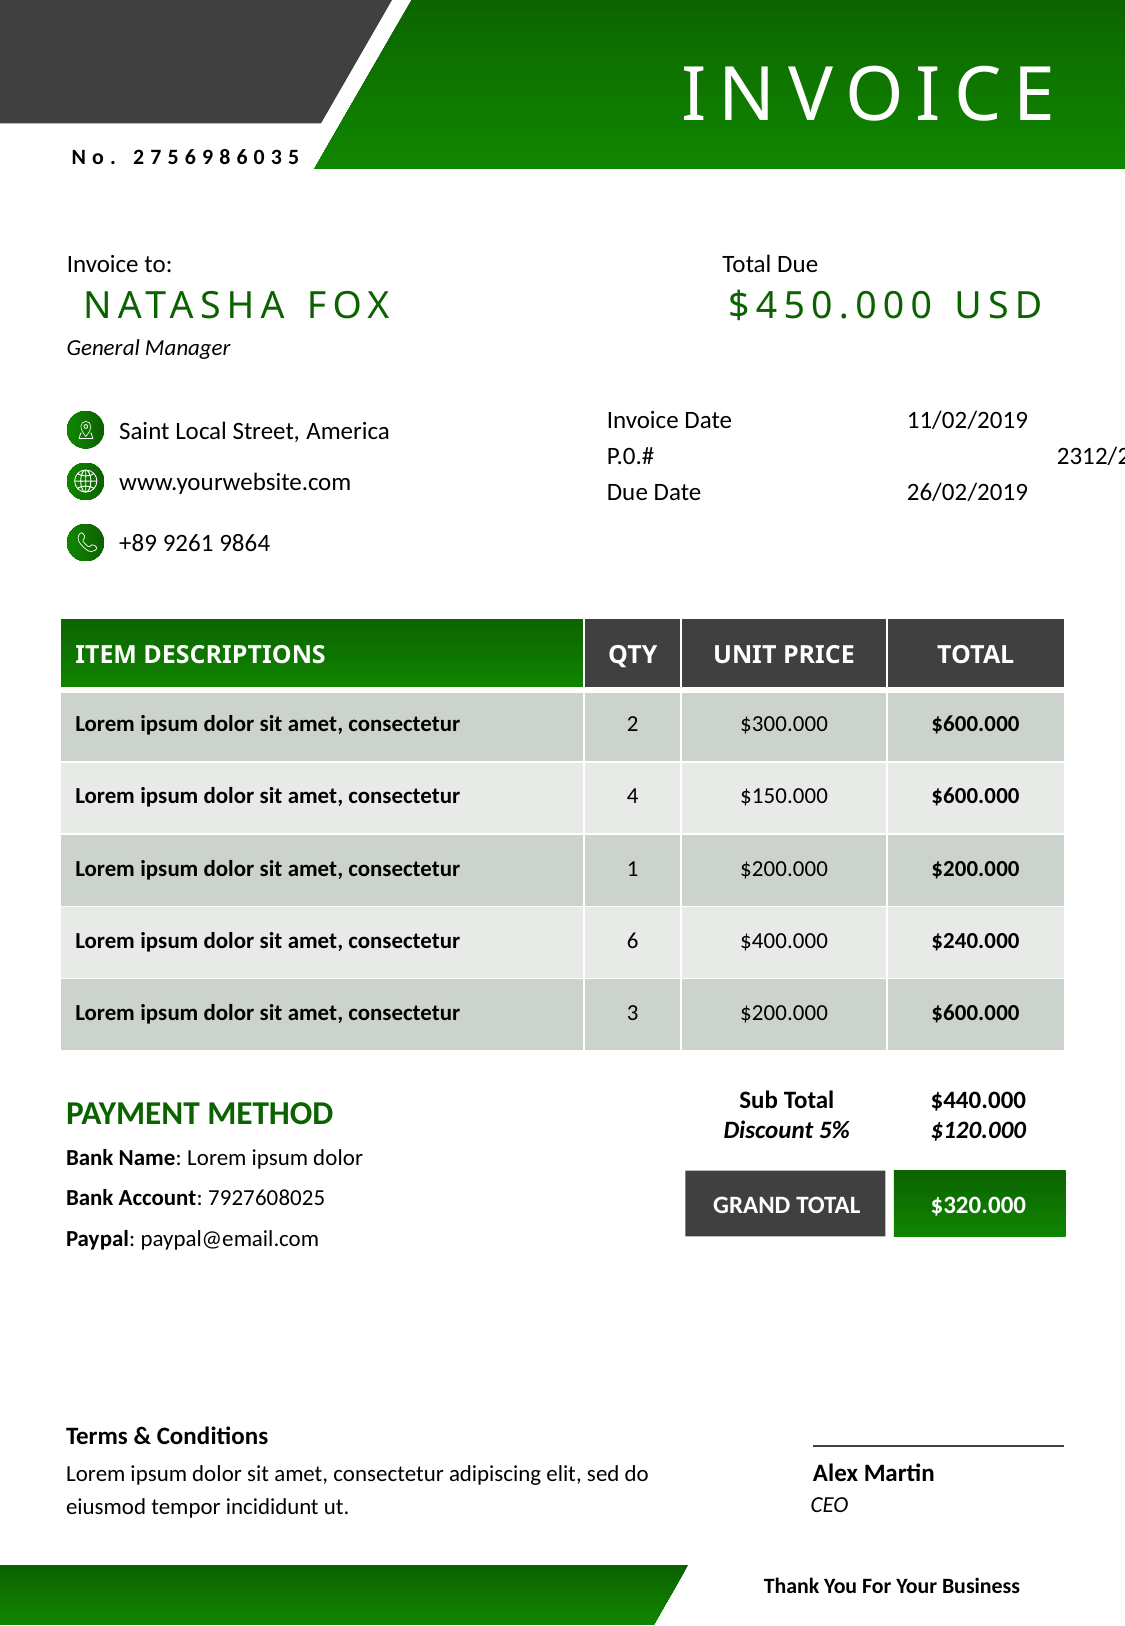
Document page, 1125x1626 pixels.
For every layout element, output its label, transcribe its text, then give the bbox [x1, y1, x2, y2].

text_box Invoice to: [52, 240, 188, 286]
text_box [0, 1563, 691, 1625]
table_cell $400.000 [682, 907, 886, 978]
table_cell $600.000 [888, 693, 1064, 761]
text_box No. 2756986035 [56, 135, 315, 177]
text_box [0, 0, 394, 125]
text_box Sub Total Discount 5% [700, 1076, 873, 1152]
text_box INVOICE [666, 37, 1071, 143]
table_cell $240.000 [888, 907, 1064, 978]
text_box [66, 406, 468, 565]
text_box Invoice Date 11/02/2019 P.0.# 2312/2019 Due Date 26/02/2019 [592, 390, 1125, 513]
text_box [315, 0, 1125, 171]
text_box Lorem ipsum dolor sit amet, consectetur adipiscing elit, sed do eiusmod tempor incididunt ut. [51, 1445, 713, 1527]
table_cell 1 [585, 835, 680, 906]
table_header QTY [585, 619, 680, 687]
text_box $440.000 $120.000 [892, 1076, 1065, 1152]
table_cell Lorem ipsum dolor sit amet, consectetur [61, 763, 583, 833]
table_cell $600.000 [888, 979, 1064, 1050]
table_cell Lorem ipsum dolor sit amet, consectetur [61, 835, 583, 906]
table_cell Lorem ipsum dolor sit amet, consectetur [61, 979, 583, 1050]
table_cell $200.000 [682, 979, 886, 1050]
text_box Paypal: paypal@email.com [51, 1216, 426, 1259]
text_box $320.000 [892, 1180, 1065, 1226]
text_box Terms & Conditions [51, 1412, 393, 1457]
text_box Alex Martin [798, 1448, 956, 1494]
text_box Bank Name: Lorem ipsum dolor [51, 1134, 426, 1175]
table_cell 2 [585, 693, 680, 761]
table_cell $600.000 [888, 763, 1064, 833]
table_header ITEM DESCRIPTIONS [61, 619, 583, 687]
table_cell 4 [585, 763, 680, 833]
table_cell 6 [585, 907, 680, 978]
text_box Bank Account: 7927608025 [51, 1175, 426, 1216]
table_header TOTAL [888, 619, 1064, 687]
text_box [893, 1170, 1067, 1237]
text_box NATASHA FOX [68, 274, 405, 334]
text_box Thank You For Your Business [749, 1564, 1036, 1606]
table_cell $200.000 [682, 835, 886, 906]
text_box $450.000 USD [713, 274, 1058, 334]
table_cell $150.000 [682, 763, 886, 833]
table_cell $200.000 [888, 835, 1064, 906]
table_cell $300.000 [682, 693, 886, 761]
text_box GRAND TOTAL [681, 1180, 892, 1226]
text_box Total Due [707, 240, 834, 286]
table_cell 3 [585, 979, 680, 1050]
table_header UNIT PRICE [682, 619, 886, 687]
text_box General Manager [51, 325, 246, 368]
table_cell Lorem ipsum dolor sit amet, consectetur [61, 907, 583, 978]
text_box PAYMENT METHOD [51, 1084, 393, 1134]
text_box [684, 1226, 886, 1237]
table_cell Lorem ipsum dolor sit amet, consectetur [61, 693, 583, 761]
text_box [684, 1170, 886, 1180]
text_box CEO [795, 1482, 864, 1525]
